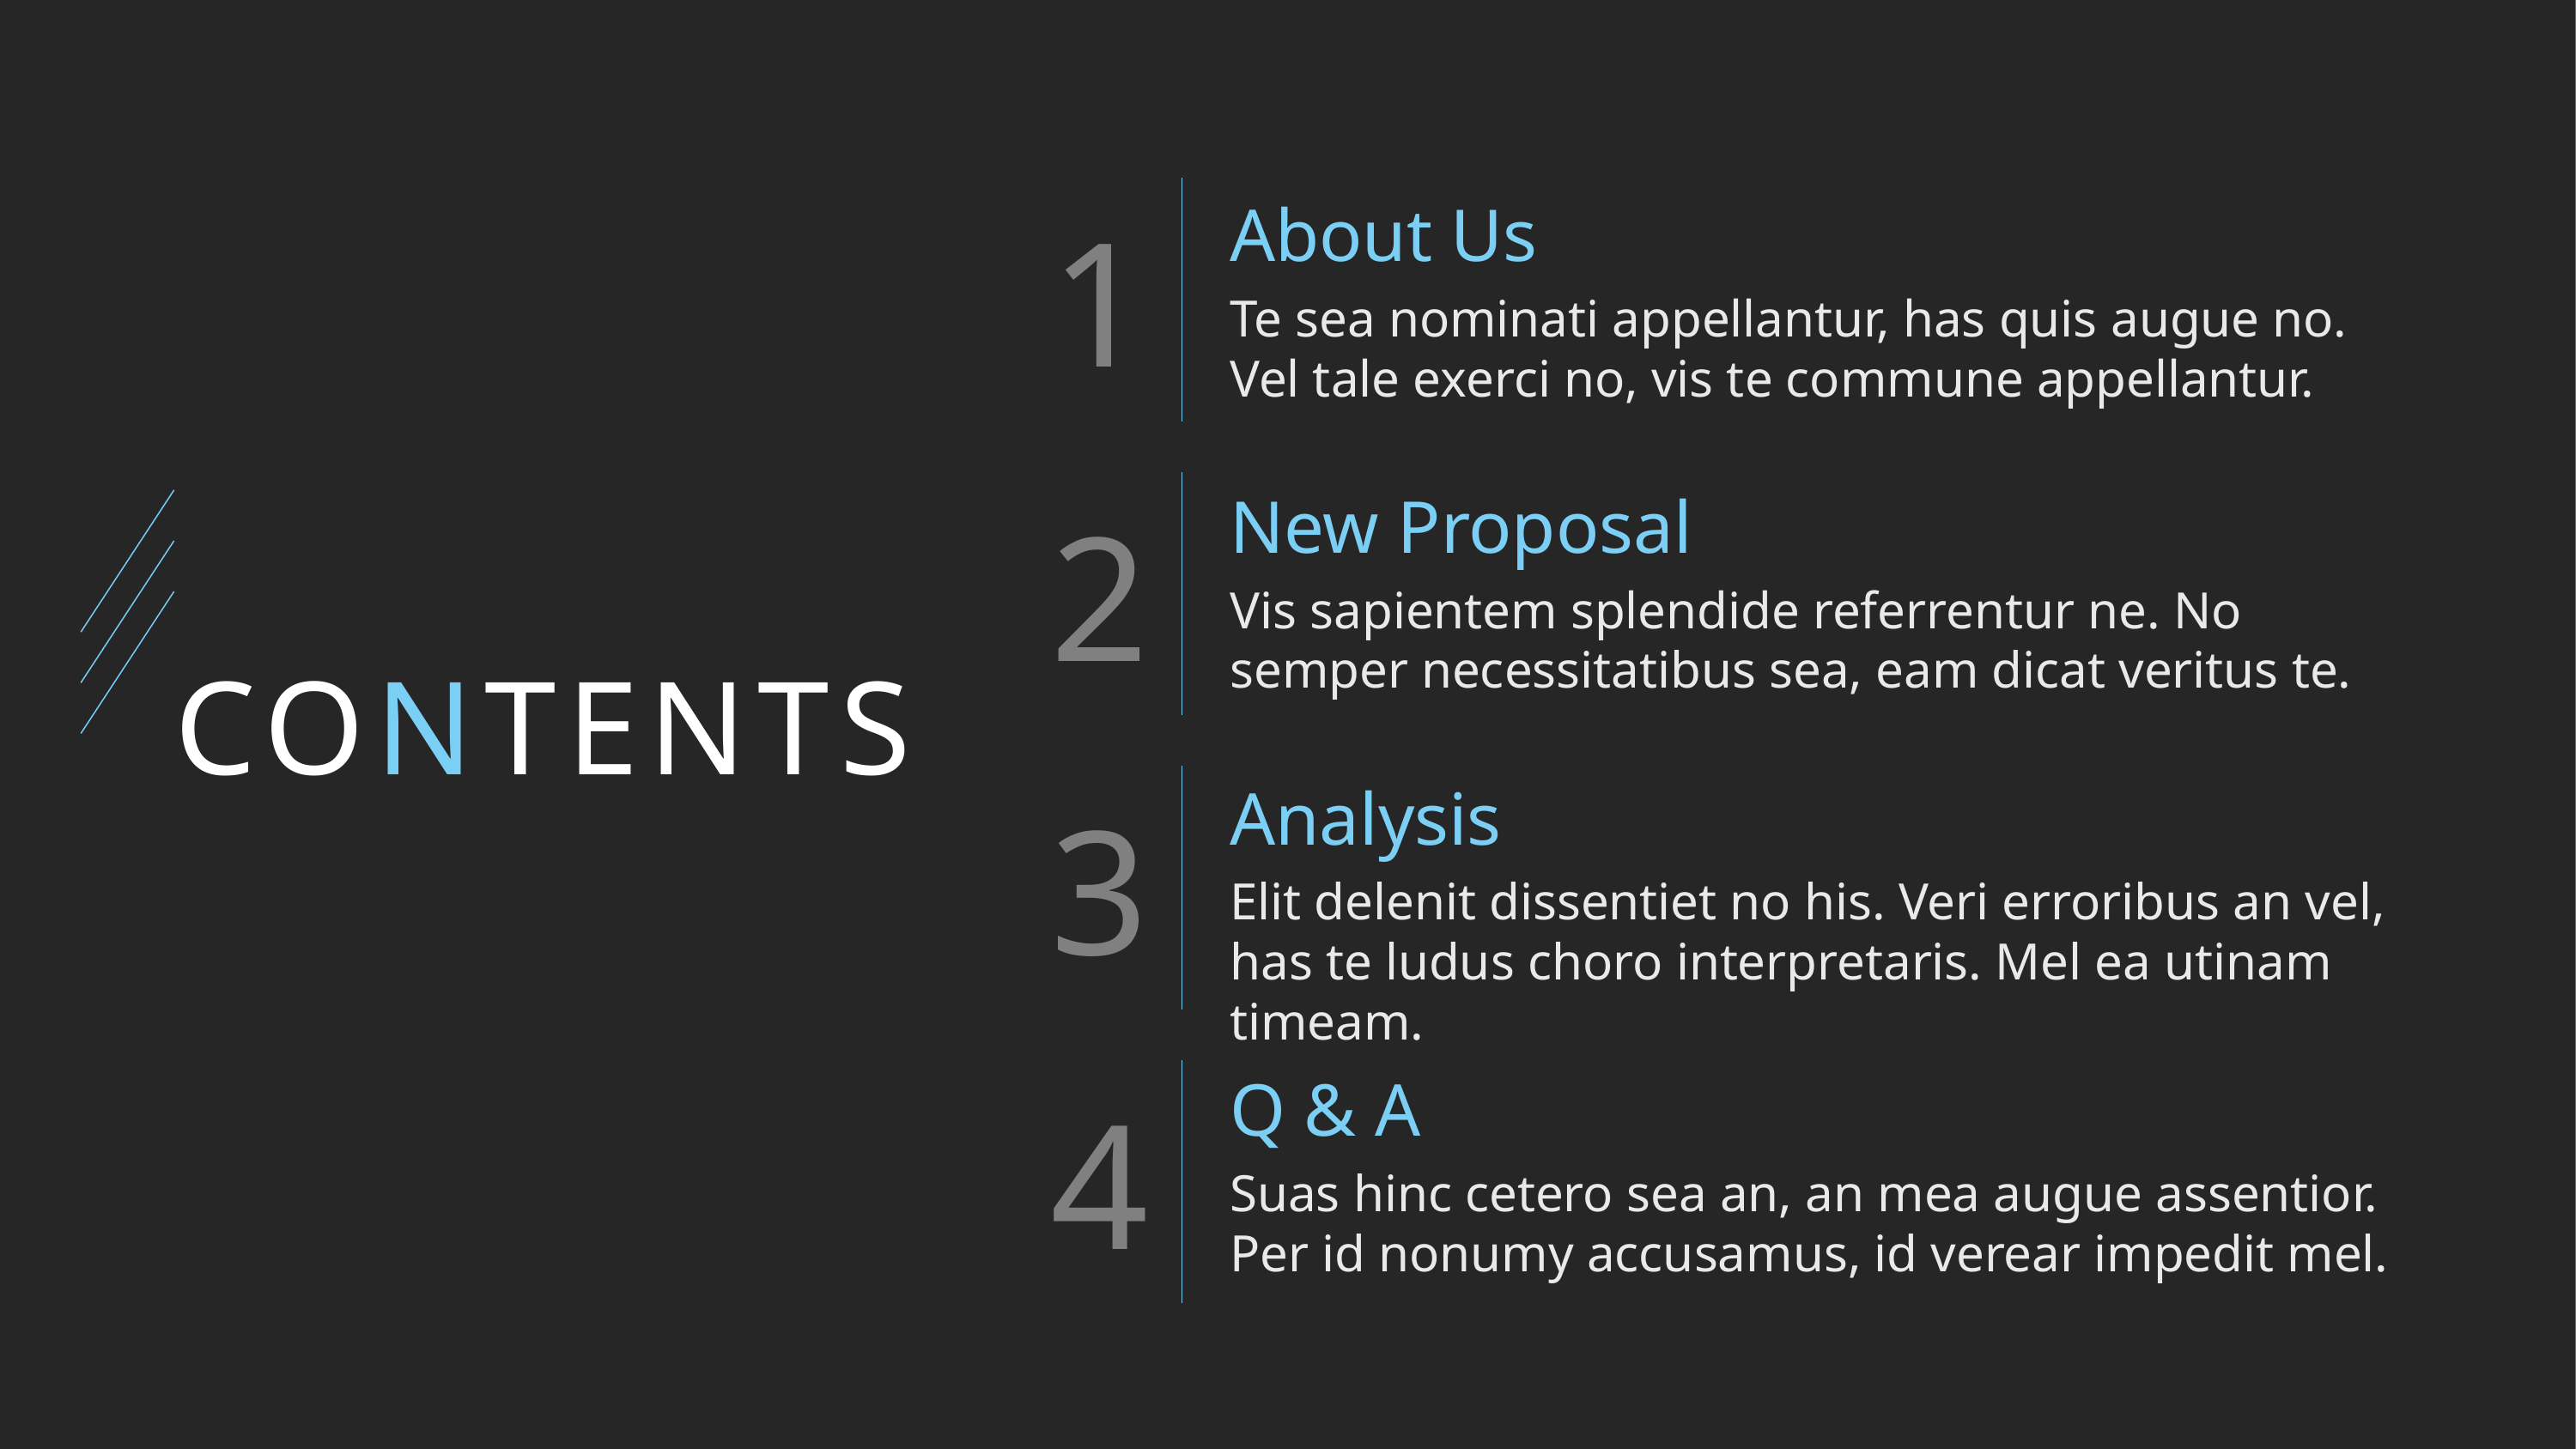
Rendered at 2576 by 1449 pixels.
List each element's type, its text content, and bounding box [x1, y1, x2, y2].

list Suas hinc cetero sea an, an mea augue assentior. Per id nonumy accusamus, id verear impedit mel. [1206, 1149, 2415, 1323]
list New Proposal [1206, 457, 2415, 567]
list Te sea nominati appellantur, has quis augue no. Vel tale exerci no, vis te commune appellantur. [1206, 275, 2415, 448]
title CONTENTS [151, 581, 1024, 865]
list Q & A [1206, 1040, 2415, 1149]
list Analysis [1206, 749, 2415, 858]
list About Us [1206, 165, 2415, 275]
list Vis sapientem splendide referrentur ne. No semper necessitatibus sea, eam dicat veritus te. [1206, 567, 2415, 739]
list Elit delenit dissentiet no his. Veri erroribus an vel, has te ludus choro interpretaris. Mel ea utinam timeam. [1206, 858, 2415, 1031]
